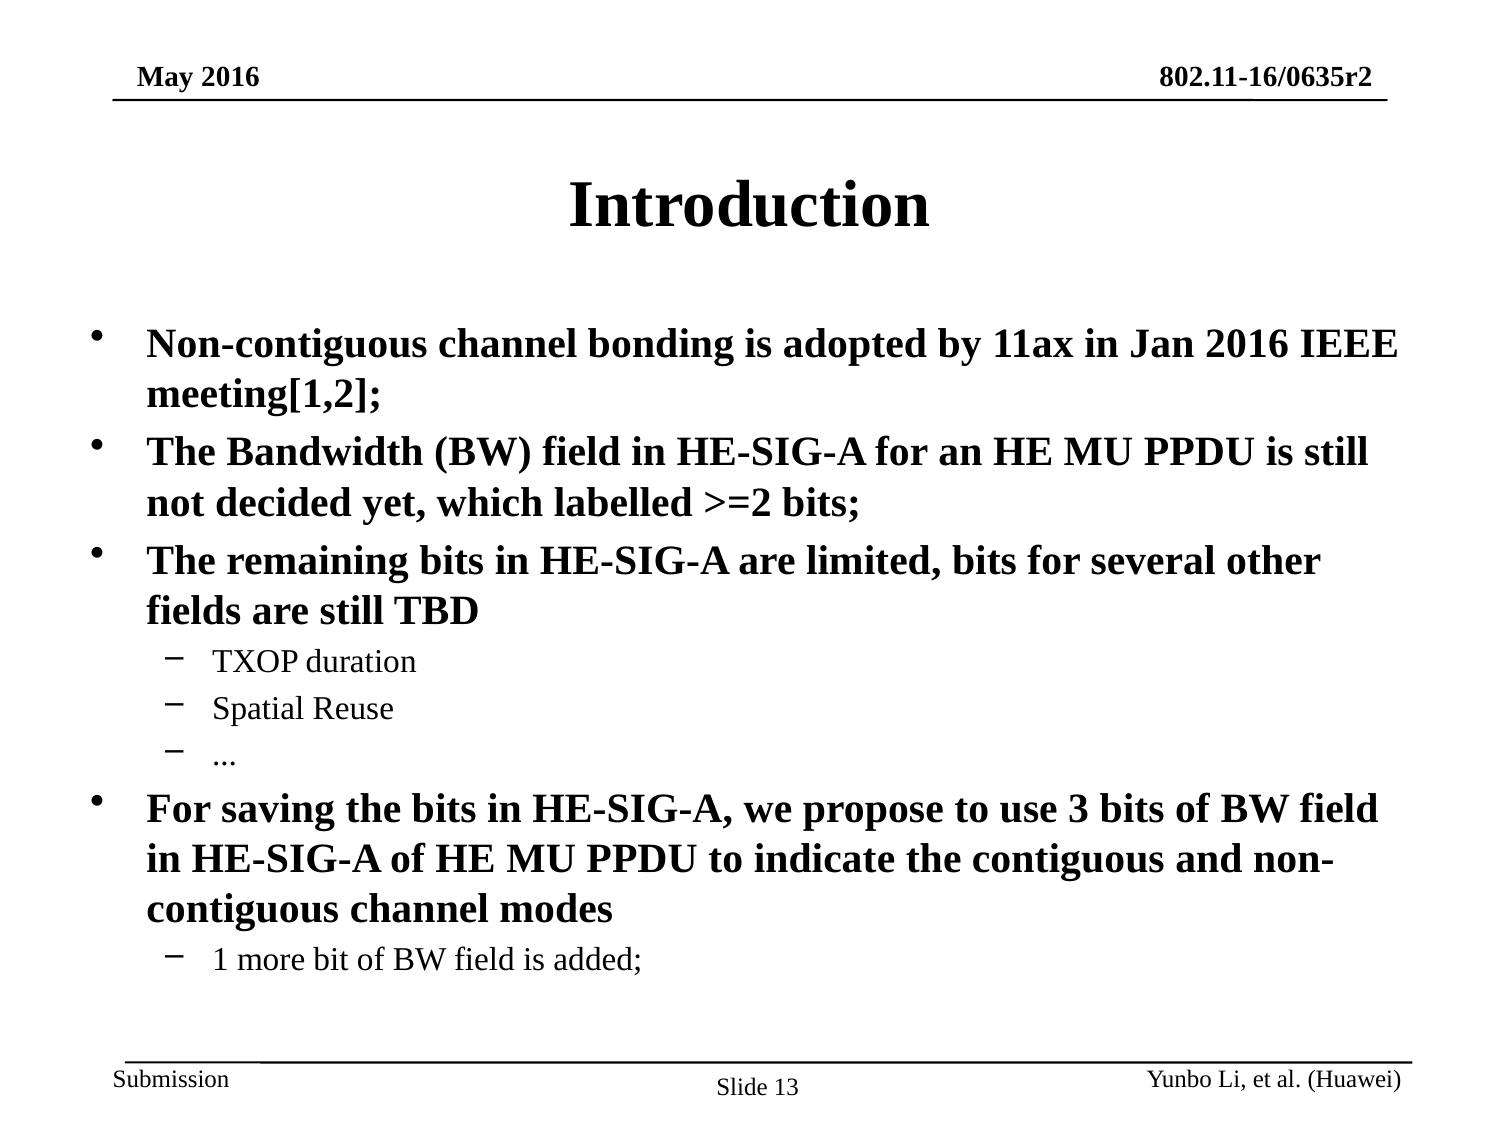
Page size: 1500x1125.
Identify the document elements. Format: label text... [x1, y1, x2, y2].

footer Yunbo Li, et al. (Huawei) [949, 1061, 1402, 1093]
list Non-contiguous channel bonding is adopted by 11ax in Jan 2016 IEEE meeting[1,2]; The Bandwidth (BW) field in HE-SIG-A for an HE MU PPDU is still not decided yet, which labelled >=2 bits; The remaining bits in HE-SIG-A are limited, bits for several other fields are still TBD TXOP duration Spatial Reuse ... For saving the bits in HE-SIG-A, we propose to use 3 bits of BW field in HE-SIG-A of HE MU PPDU to indicate the contiguous and non-contiguous channel modes 1 more bit of BW field is added; [74, 307, 1426, 1051]
title Introduction [112, 112, 1388, 288]
slide_number Slide 13 [713, 1069, 802, 1101]
